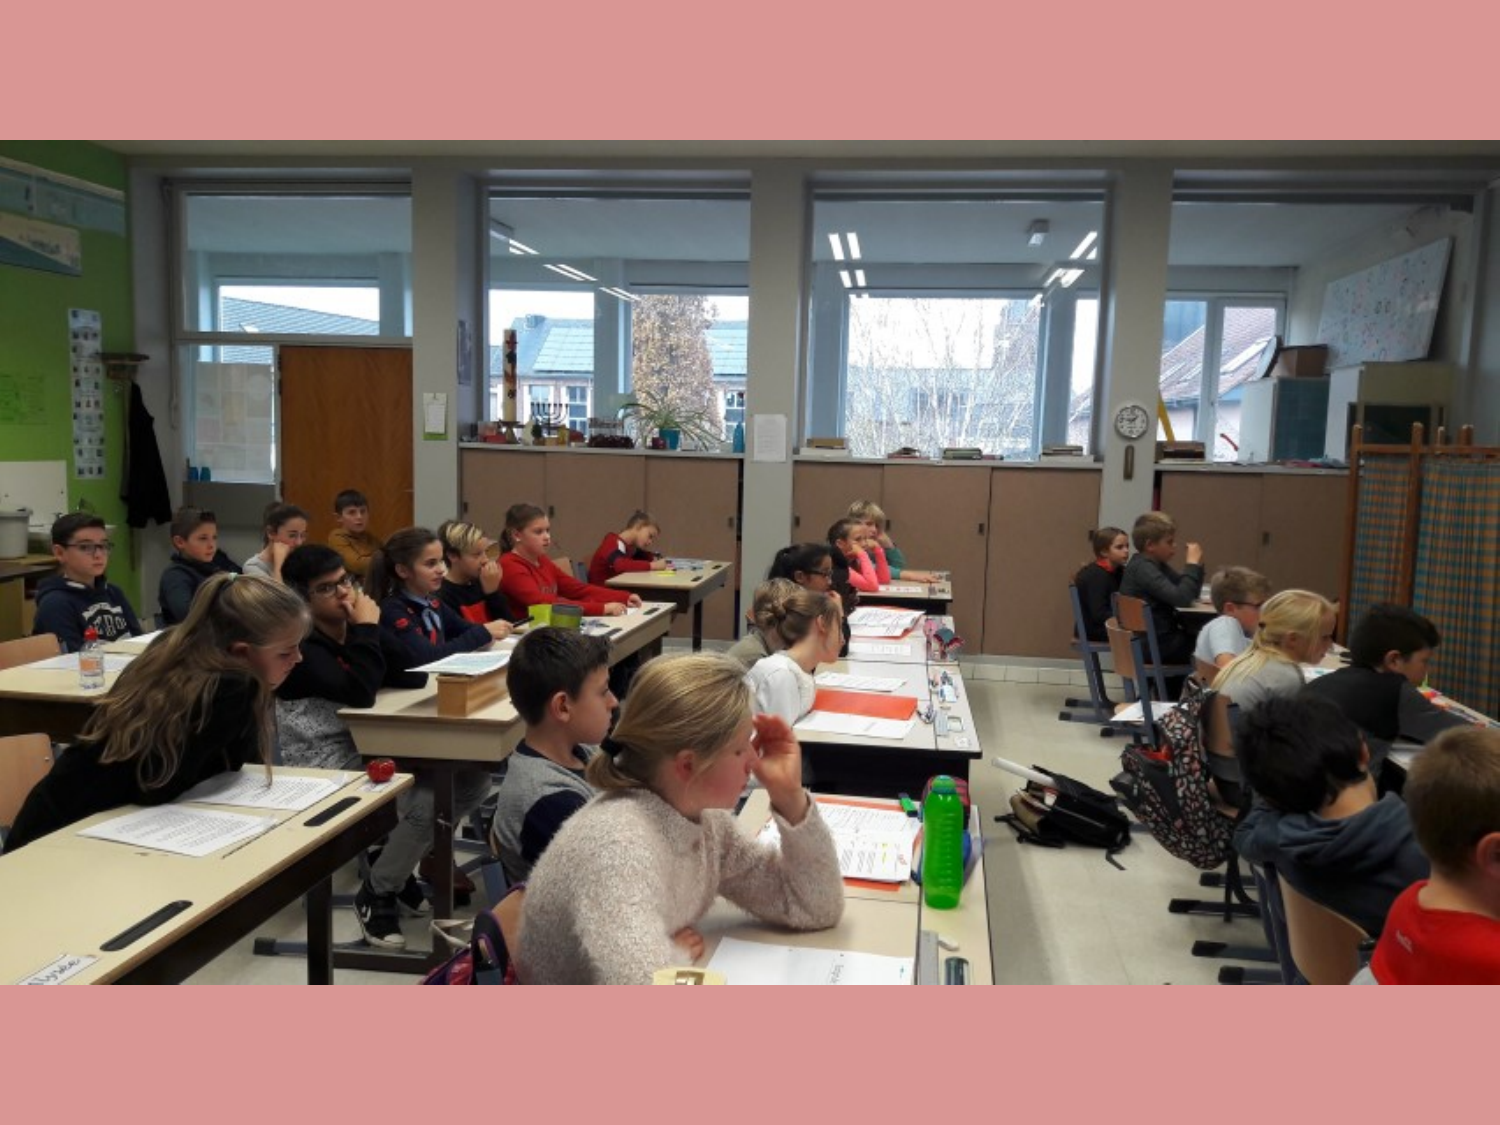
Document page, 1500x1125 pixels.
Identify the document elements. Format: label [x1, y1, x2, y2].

picture [0, 140, 1500, 985]
